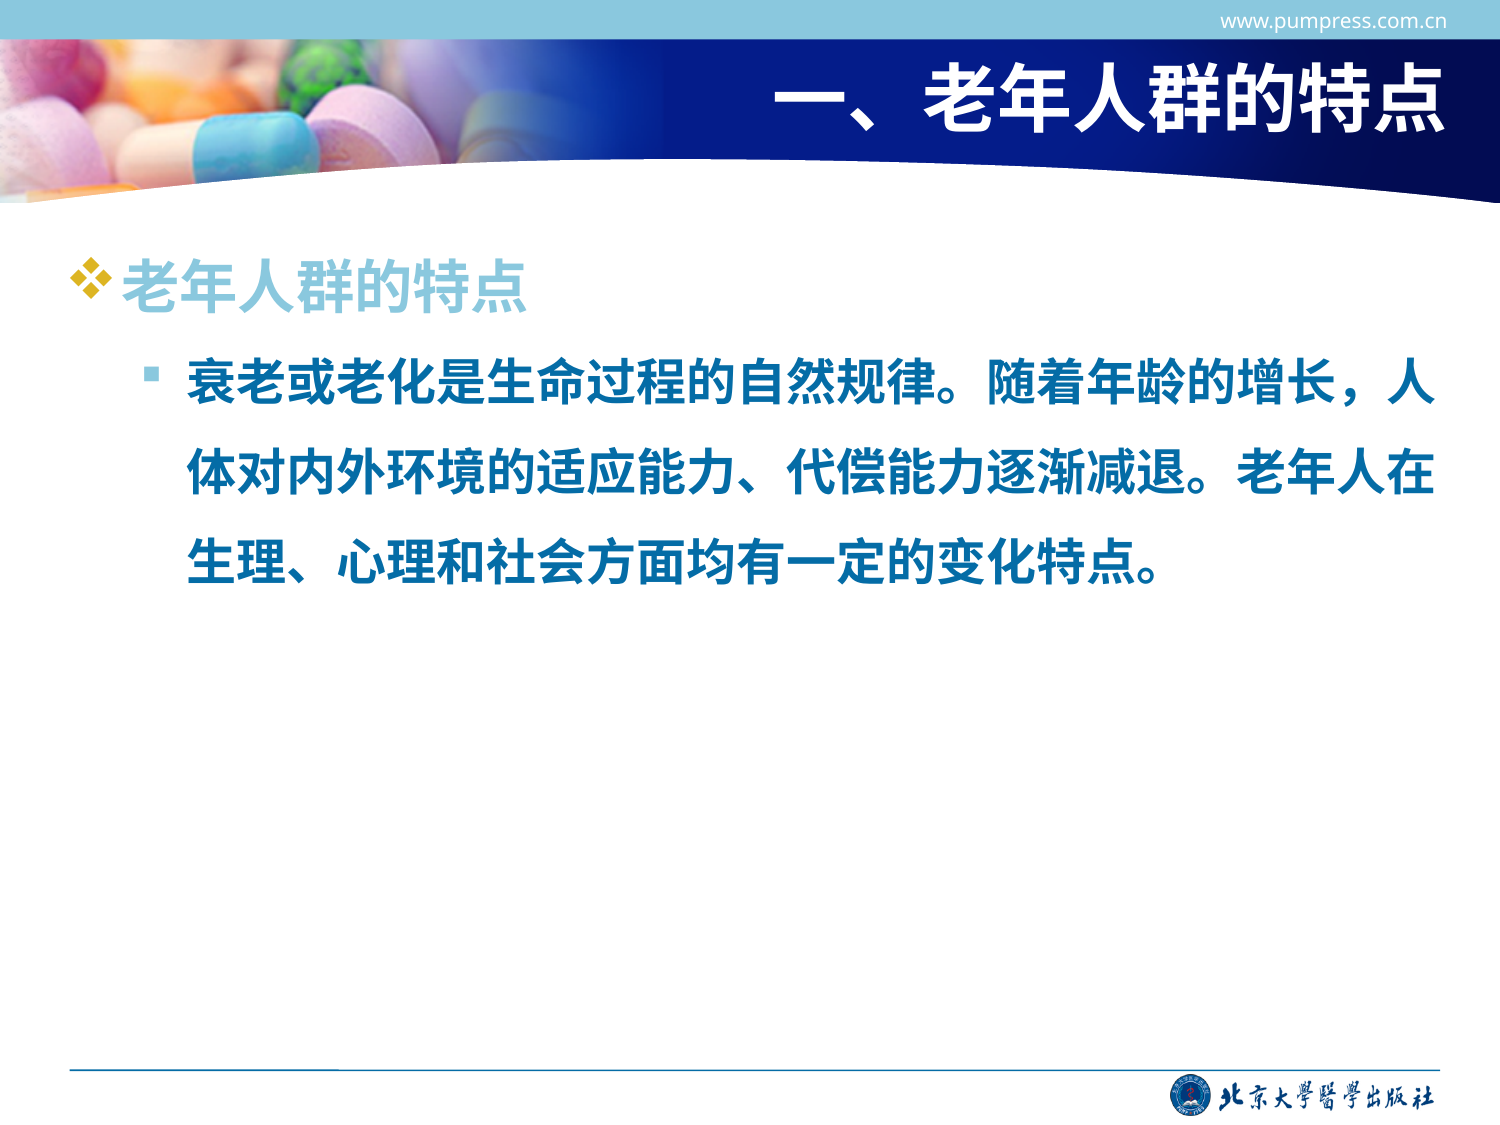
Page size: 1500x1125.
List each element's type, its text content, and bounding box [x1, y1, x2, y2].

slide_number www.pumpress.com.cn [1024, 0, 1463, 38]
title 一、老年人群的特点 [137, 49, 1463, 143]
list 老年人群的特点 衰老或老化是生命过程的自然规律。随着年龄的增长，人体对内外环境的适应能力、代偿能力逐渐减退。老年人在生理、心理和社会方面均有一定的变化特点。 [49, 207, 1463, 1026]
picture [1170, 1074, 1436, 1118]
picture [0, 40, 1500, 203]
